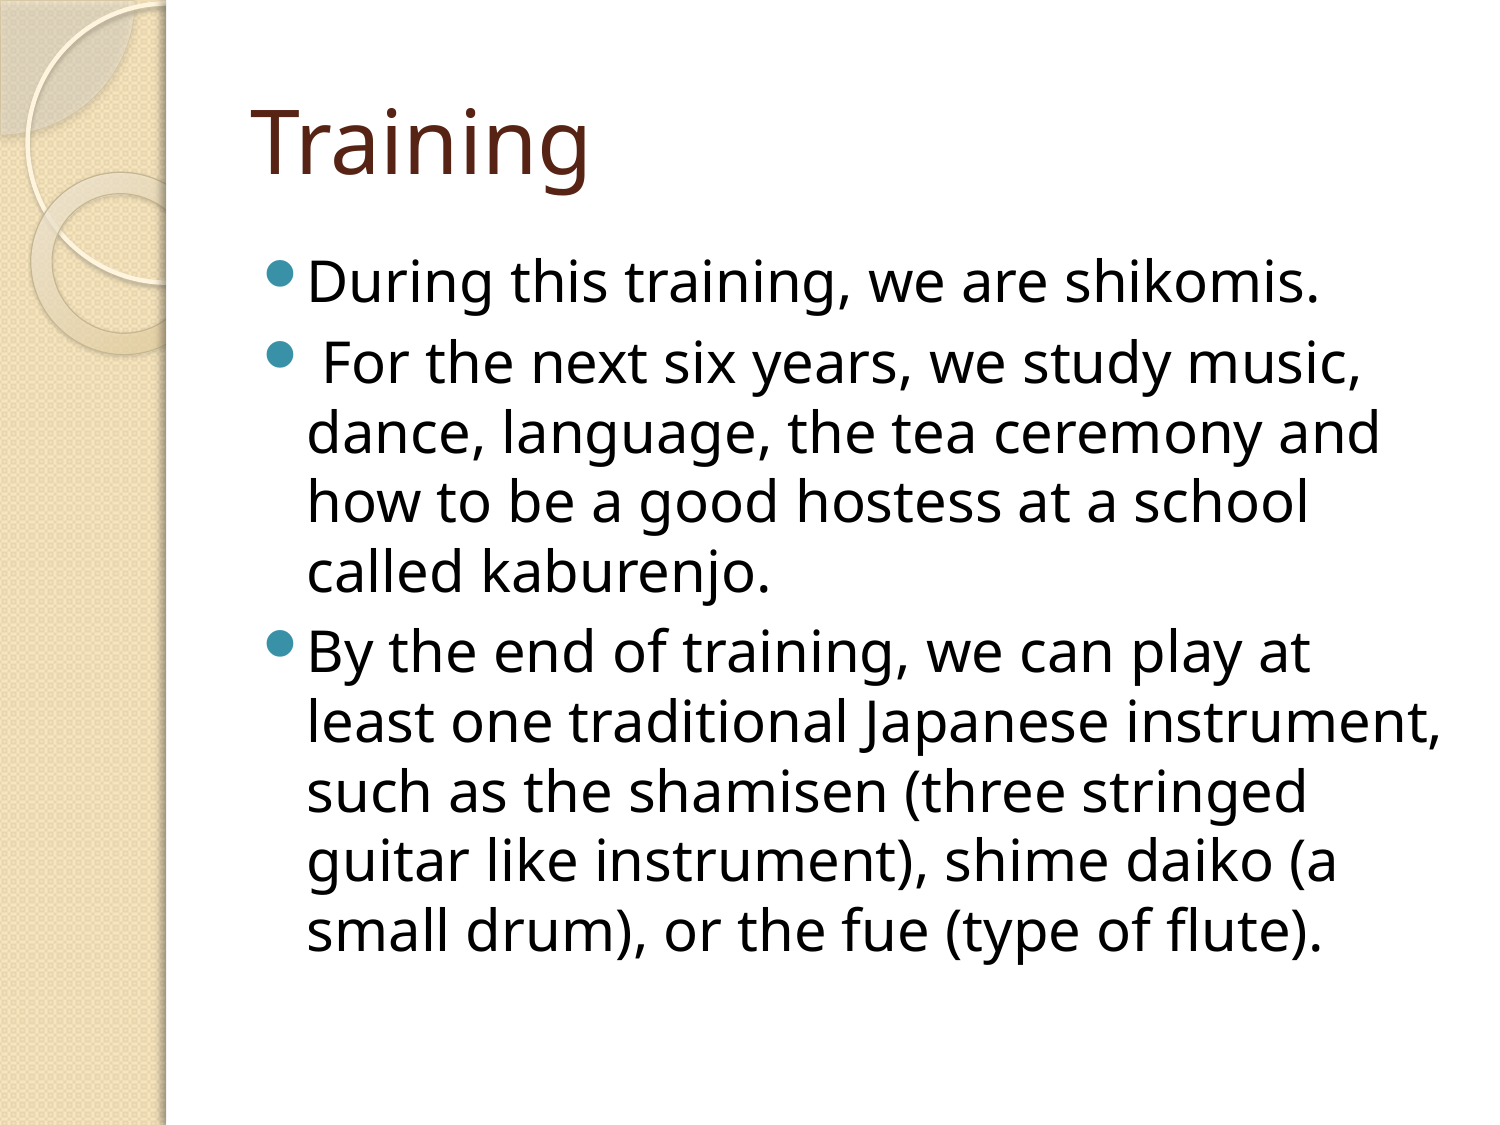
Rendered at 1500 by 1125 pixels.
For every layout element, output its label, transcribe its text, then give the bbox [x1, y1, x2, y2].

list During this training, we are shikomis. For the next six years, we study music, dance, language, the tea ceremony and how to be a good hostess at a school called kaburenjo. By the end of training, we can play at least one traditional Japanese instrument, such as the shamisen (three stringed guitar like instrument), shime daiko (a small drum), or the fue (type of flute). [235, 237, 1466, 1025]
title Training [235, 45, 1466, 233]
